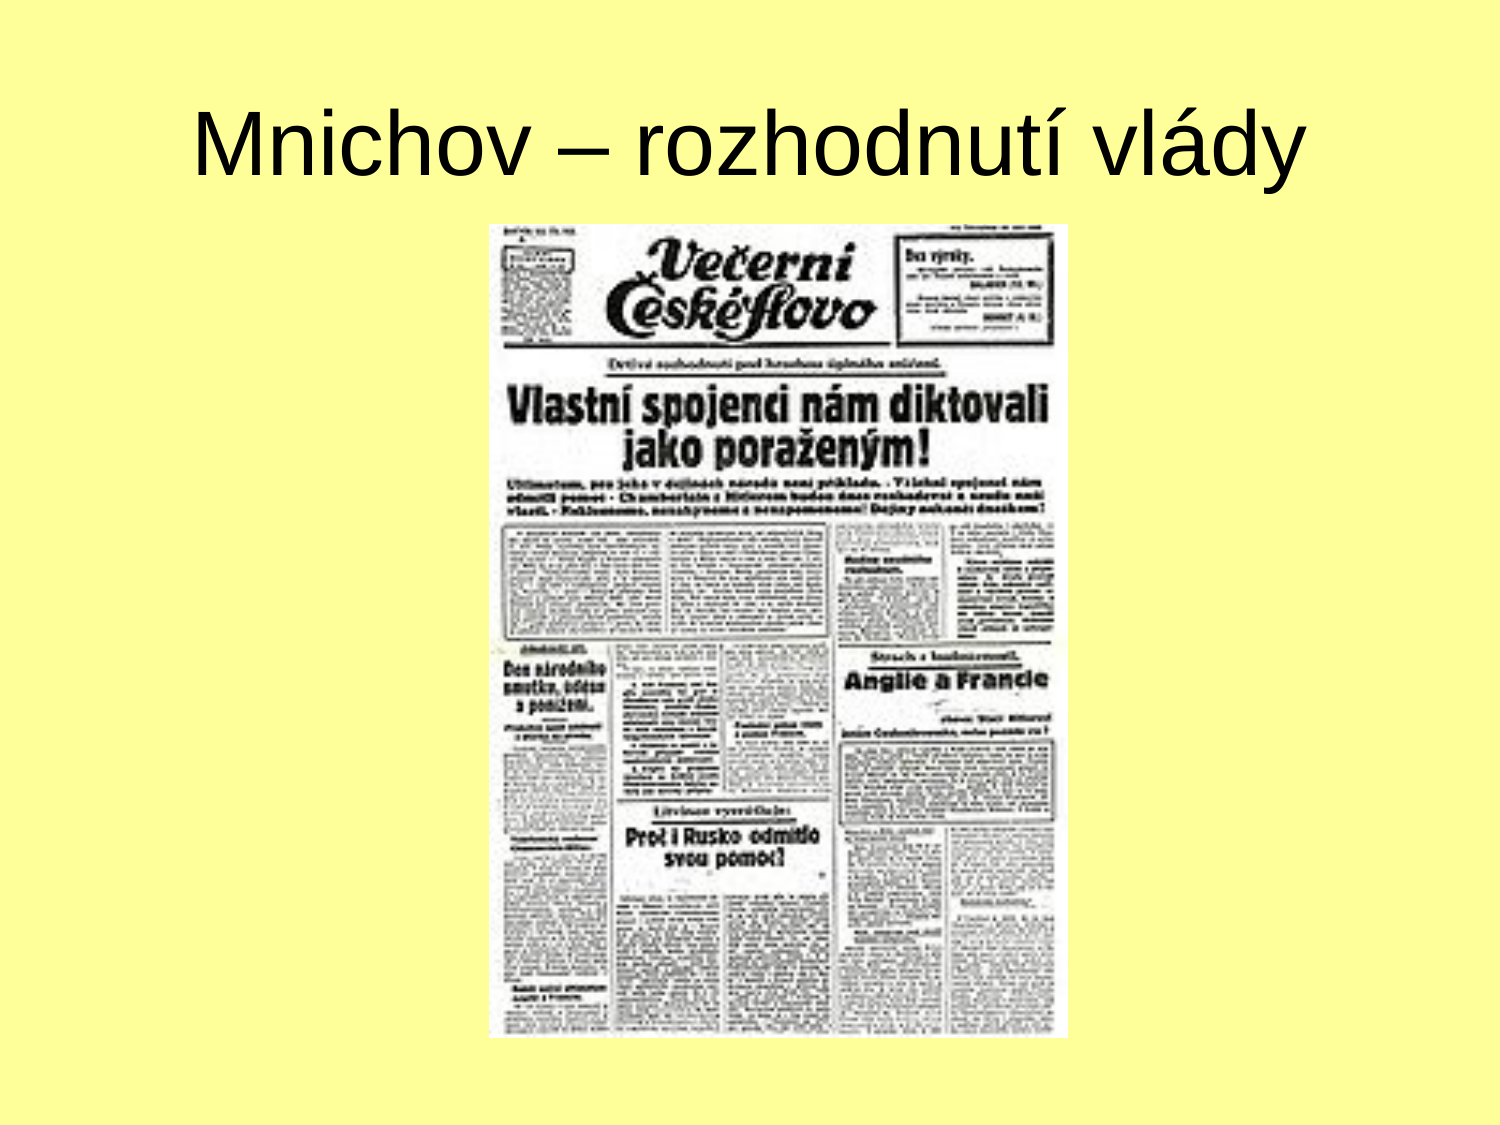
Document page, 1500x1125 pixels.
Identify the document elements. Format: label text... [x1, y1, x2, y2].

title Mnichov – rozhodnutí vlády [75, 45, 1425, 233]
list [488, 224, 1068, 1038]
